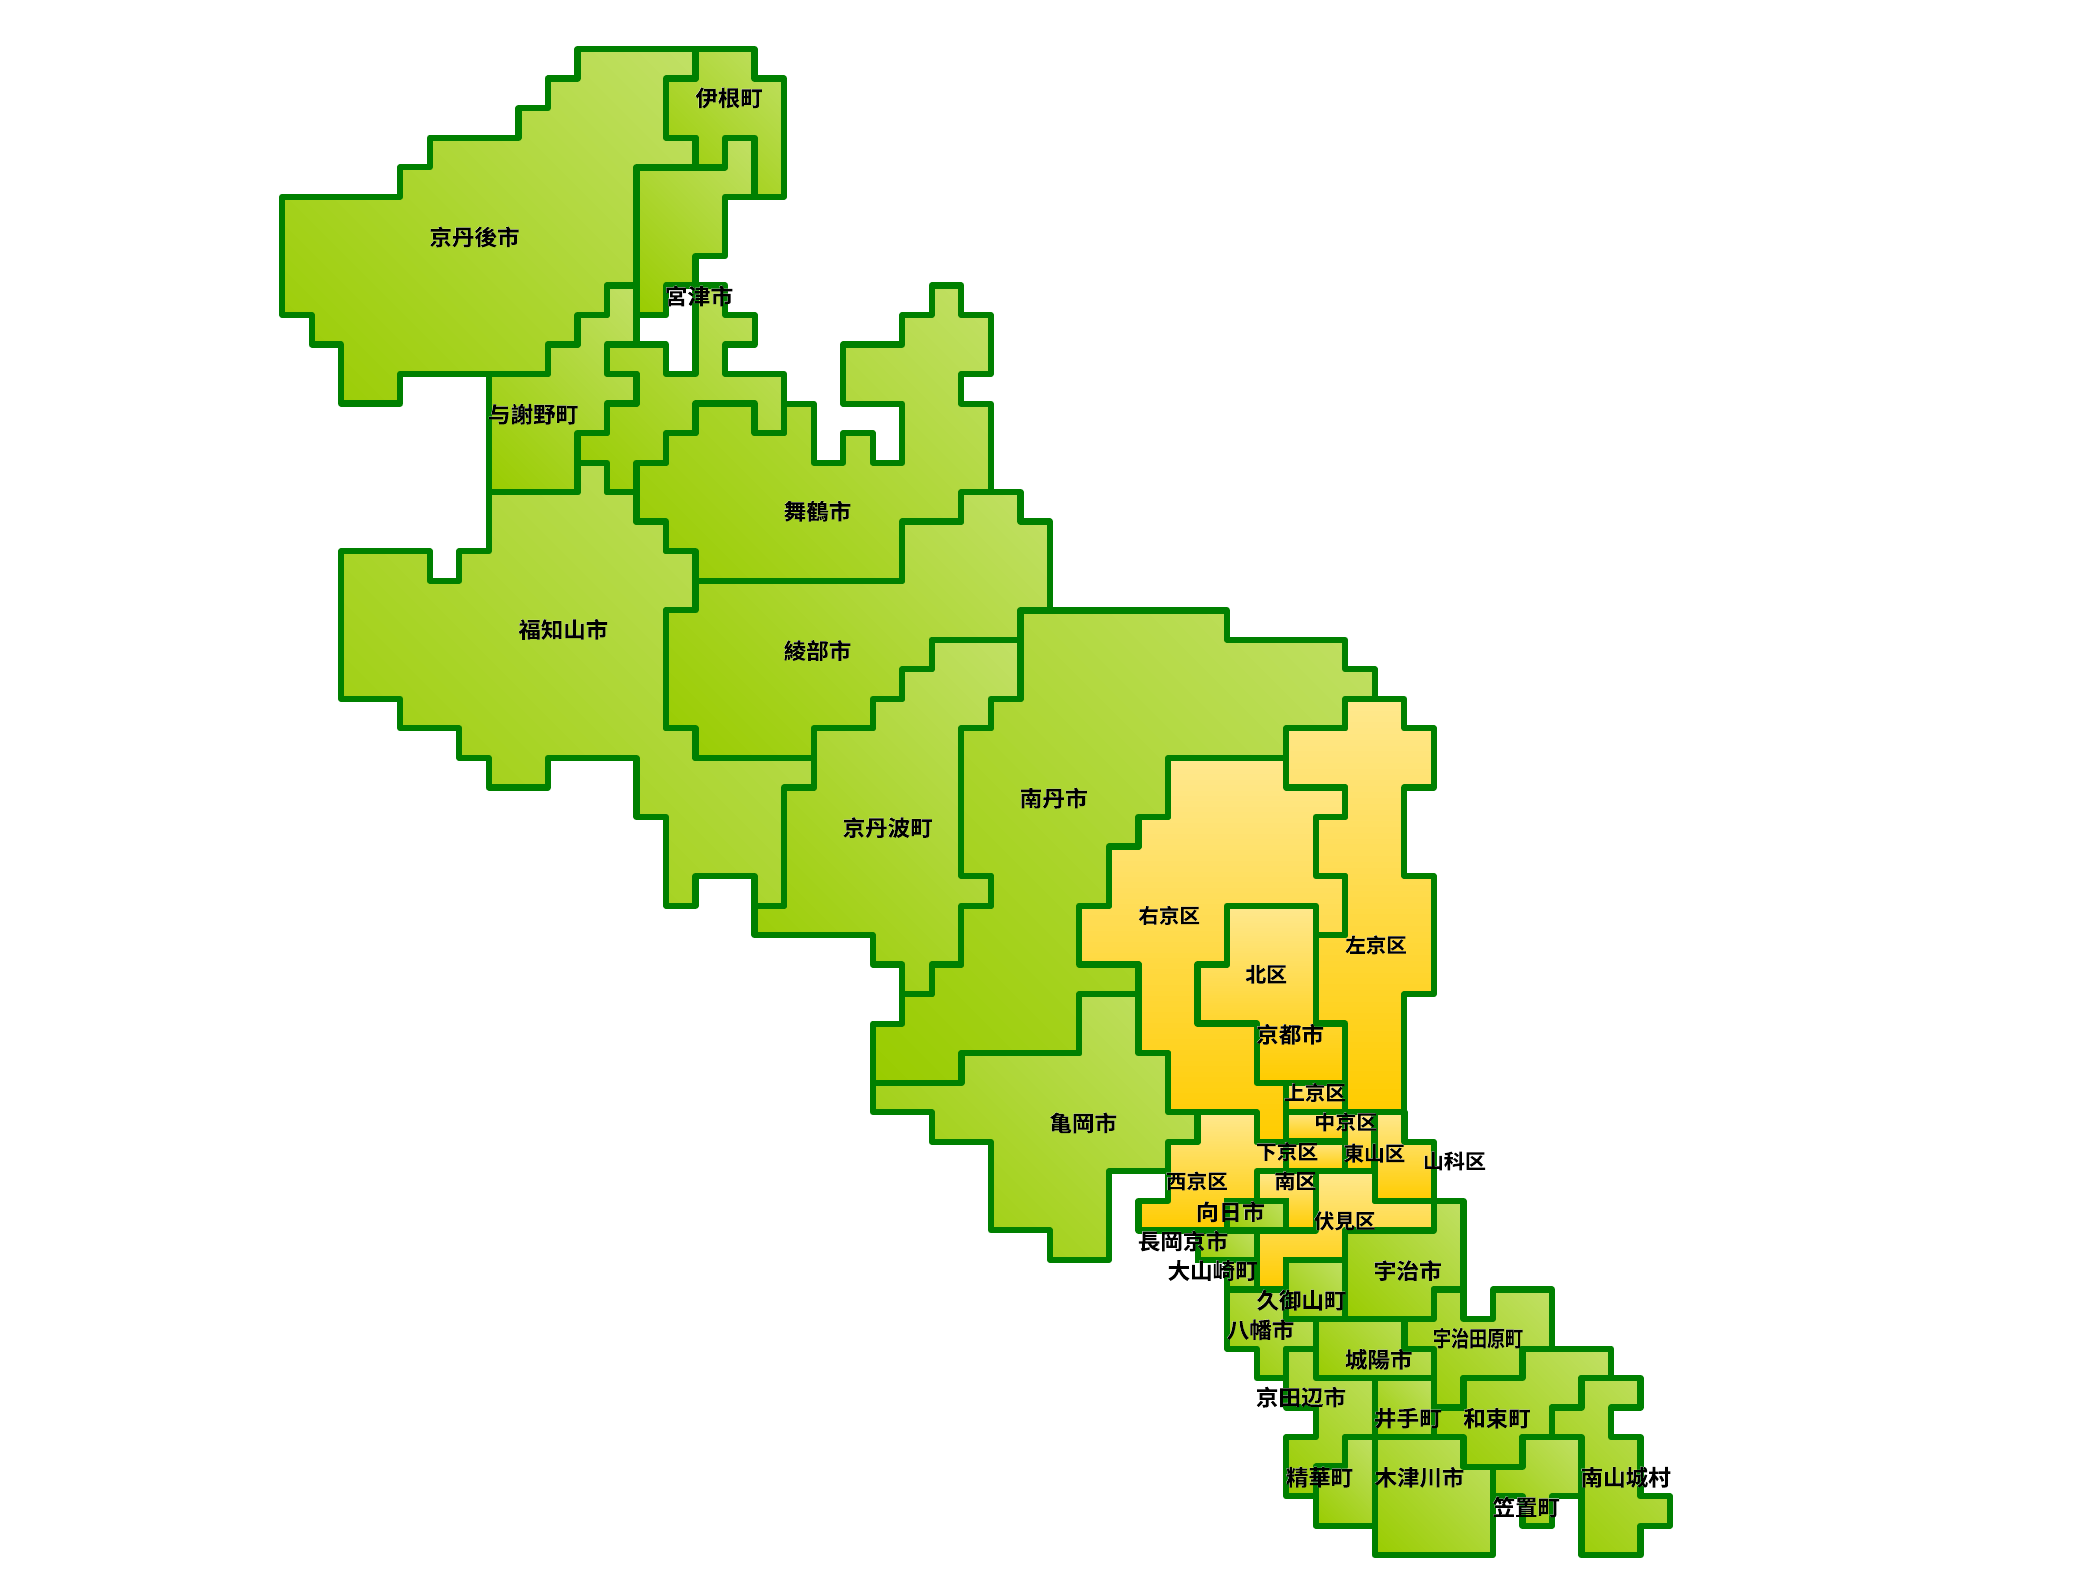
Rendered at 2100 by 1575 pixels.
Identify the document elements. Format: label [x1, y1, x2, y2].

text_box [282, 48, 1671, 1556]
text_box [429, 86, 1671, 1518]
